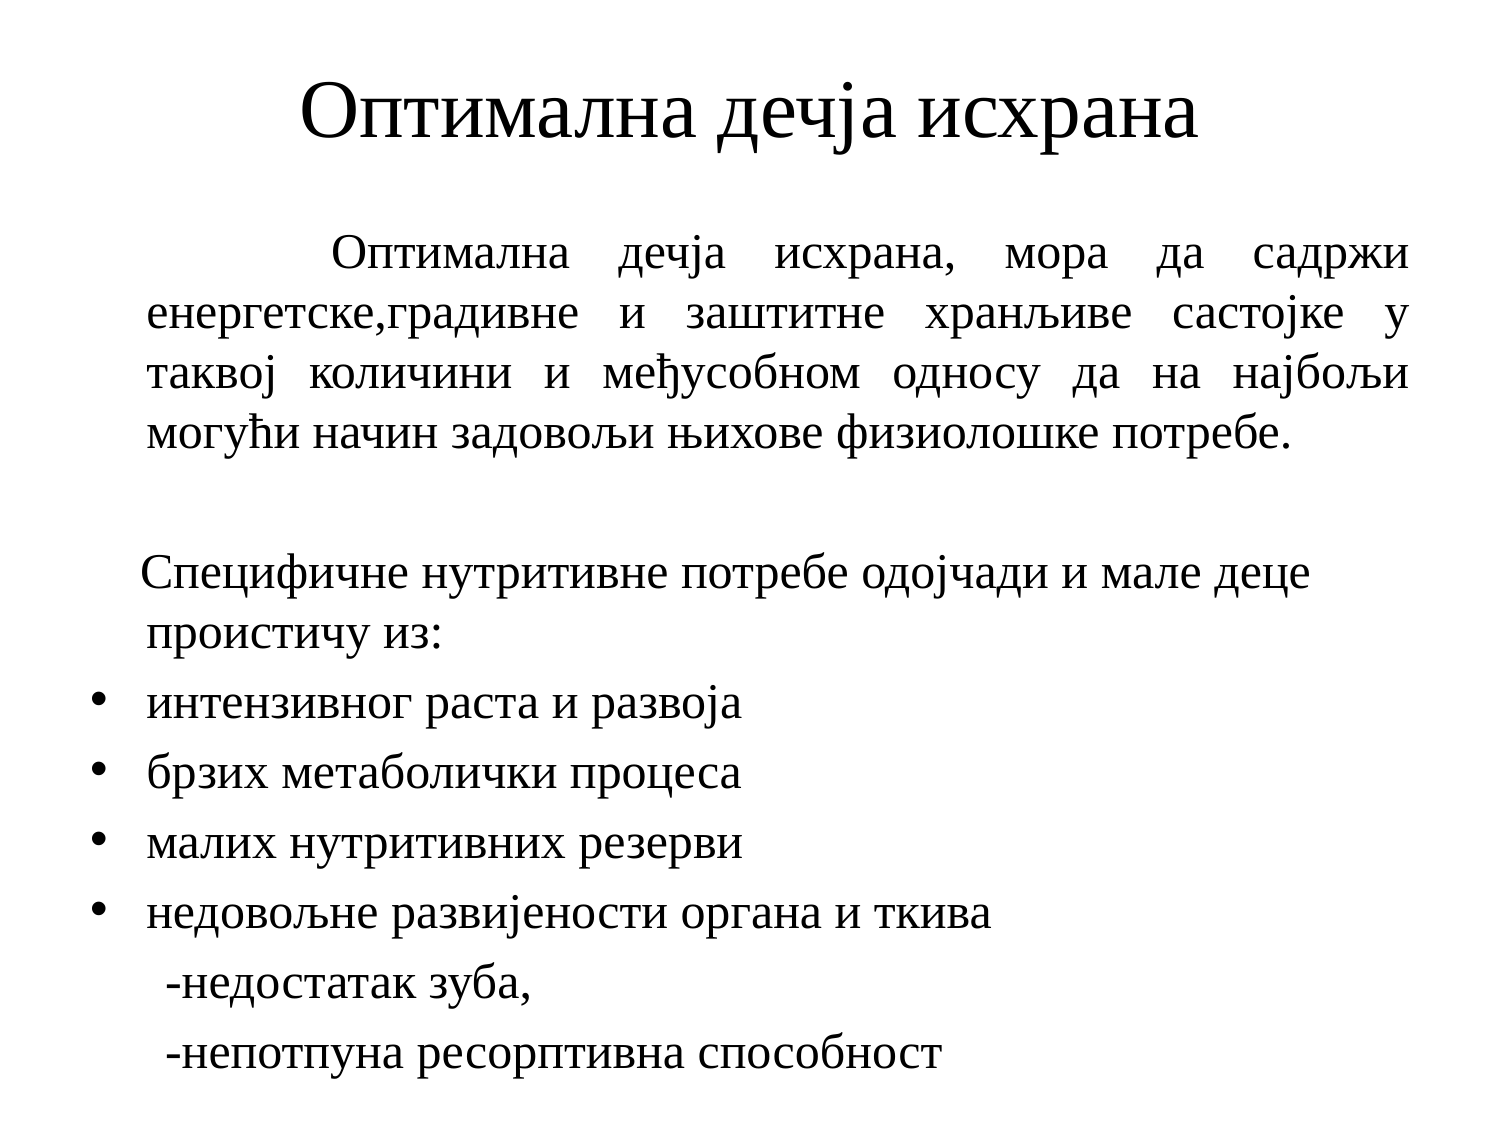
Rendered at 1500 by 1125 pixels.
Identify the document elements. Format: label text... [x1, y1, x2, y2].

title Оптимална дечја исхрана [75, 45, 1425, 164]
list Оптимална дечја исхрана, мора да садржи енергетске,градивне и заштитне хранљиве састојке у таквој количини и међусобном односу да на најбољи могући начин задовољи њихове физиолошке потребе. Специфичне нутритивне потребе одојчади и мале деце проистичу из: интензивног раста и развоја брзих метаболички процеса малих нутритивних резерви недовољне развијености органа и ткива -недостатак зуба, -непотпуна ресорптивна способност [75, 210, 1425, 1005]
